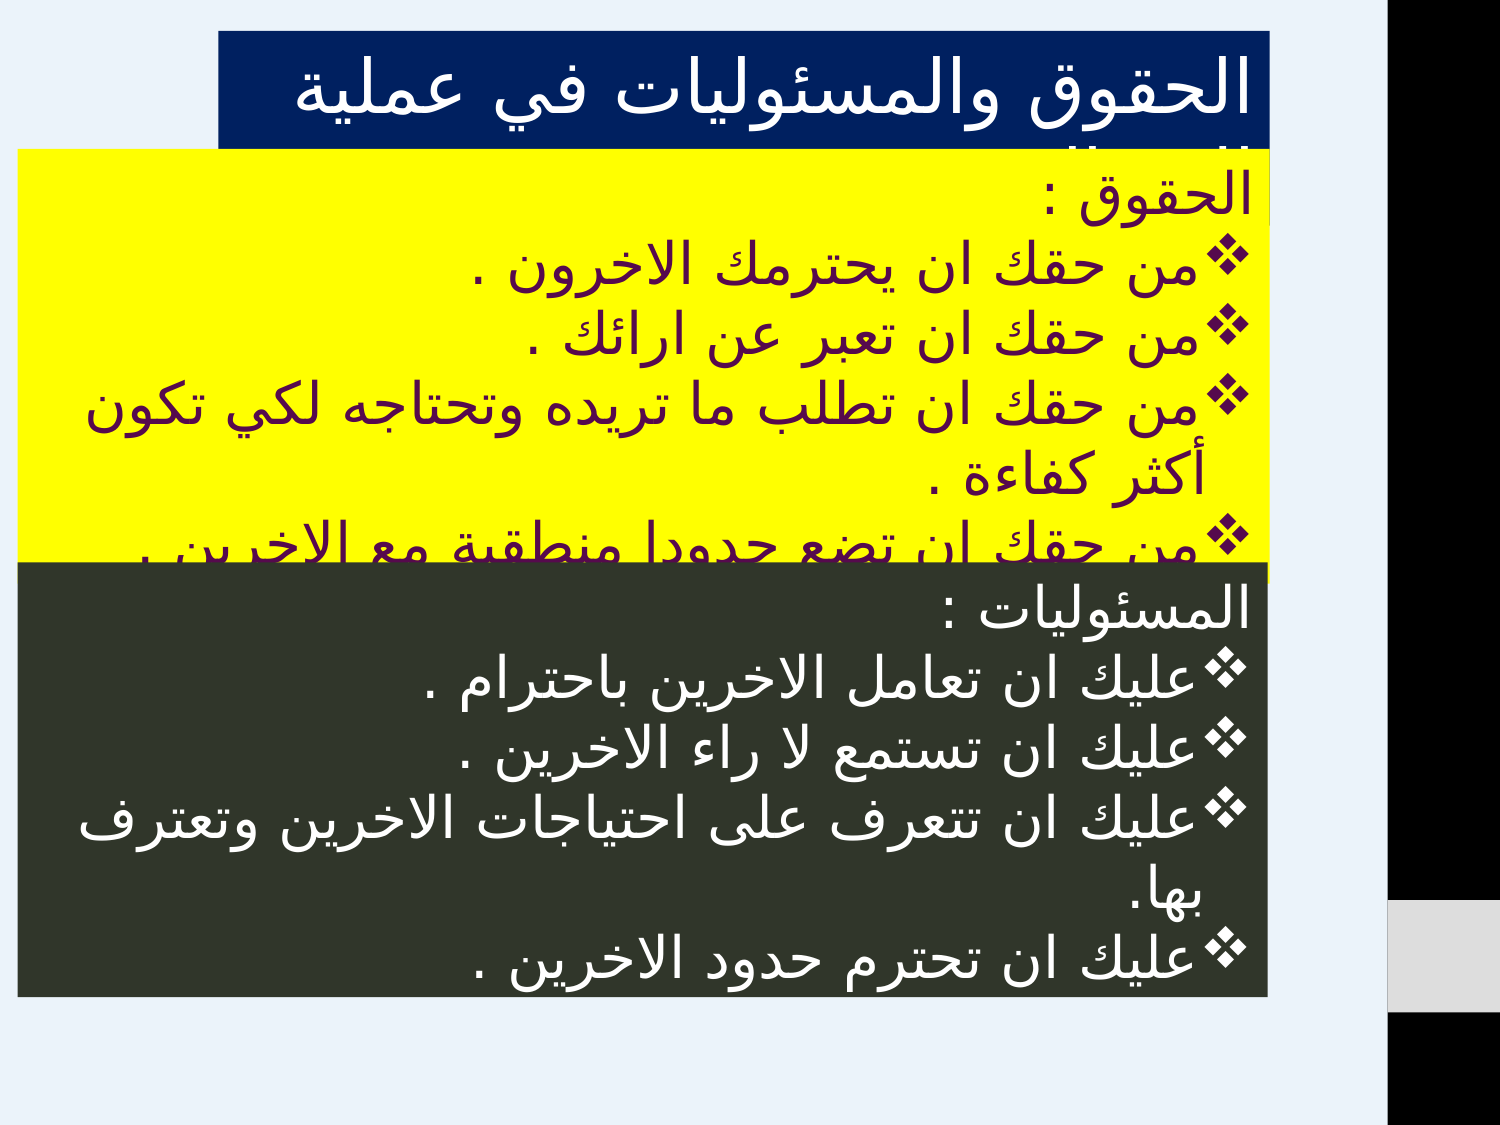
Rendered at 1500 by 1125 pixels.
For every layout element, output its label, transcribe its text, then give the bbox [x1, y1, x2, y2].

text_box الحقوق : من حقك ان يحترمك الاخرون . من حقك ان تعبر عن ارائك . من حقك ان تطلب ما تريده وتحتاجه لكي تكون أكثر كفاءة . من حقك ان تضع حدودا منطقية مع الاخرين . [17, 148, 1270, 584]
text_box المسئوليات : عليك ان تعامل الاخرين باحترام . عليك ان تستمع لا راء الاخرين . عليك ان تتعرف على احتياجات الاخرين وتعترف بها. عليك ان تحترم حدود الاخرين . [17, 562, 1268, 998]
text_box الحقوق والمسئوليات في عملية الاتصال [218, 30, 1270, 148]
